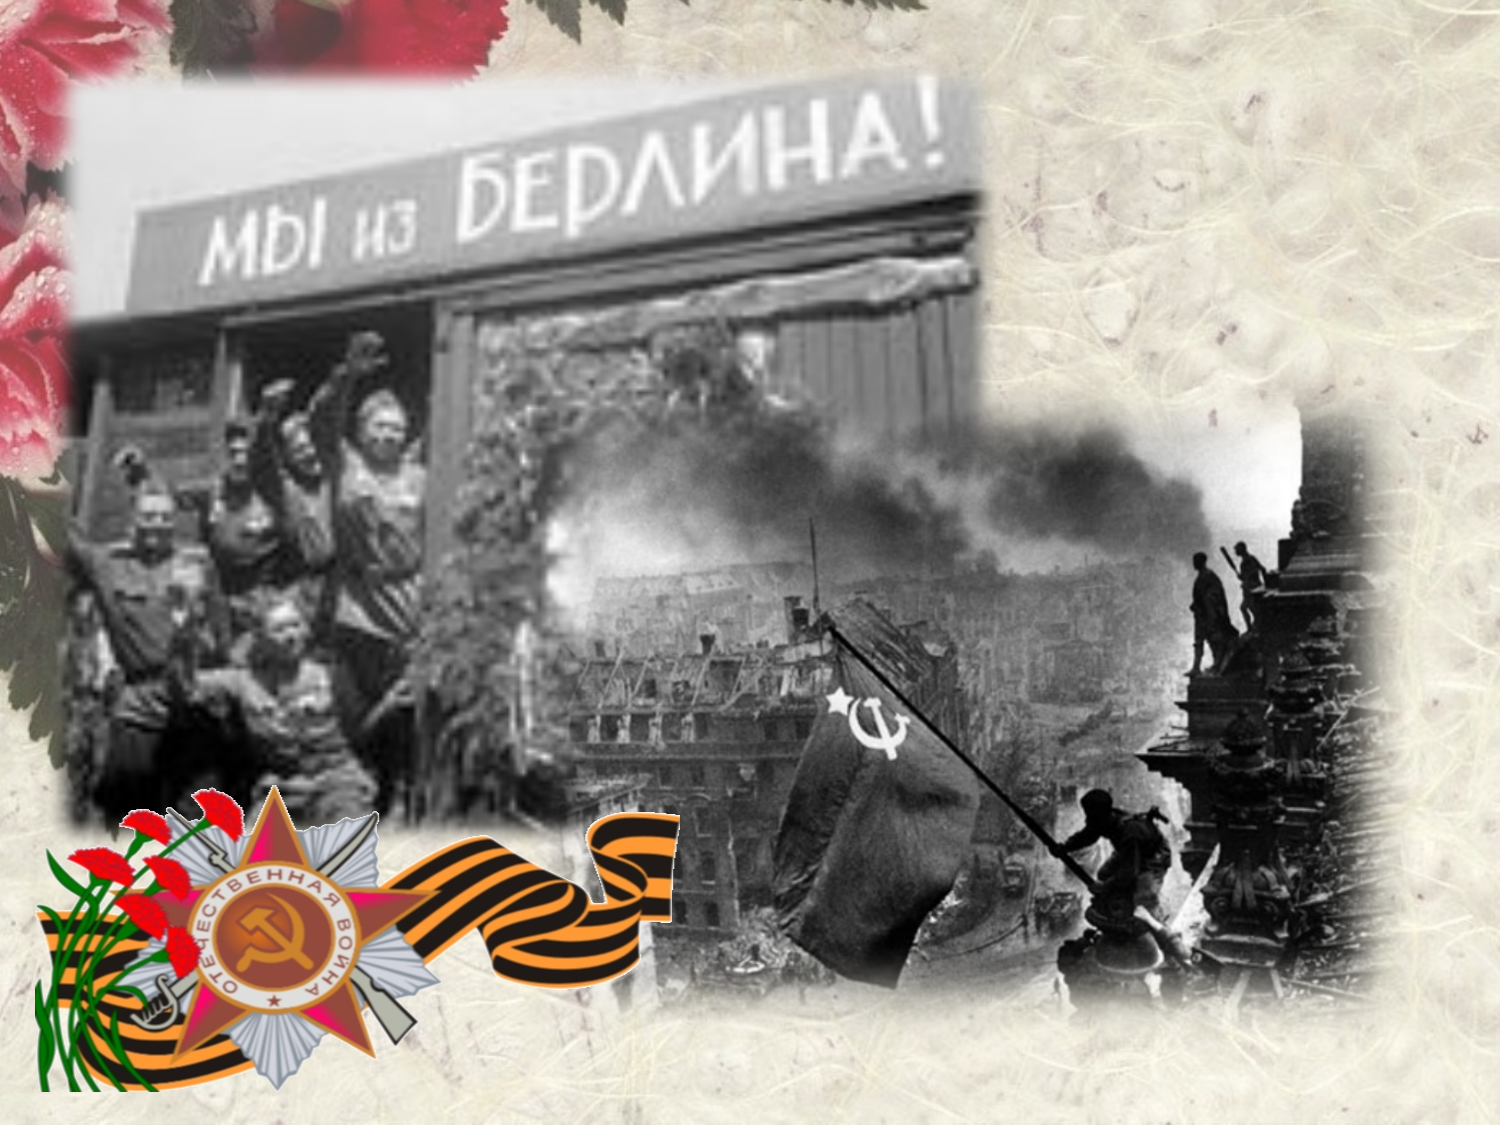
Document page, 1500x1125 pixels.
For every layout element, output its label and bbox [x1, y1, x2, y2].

picture [34, 58, 1419, 1093]
